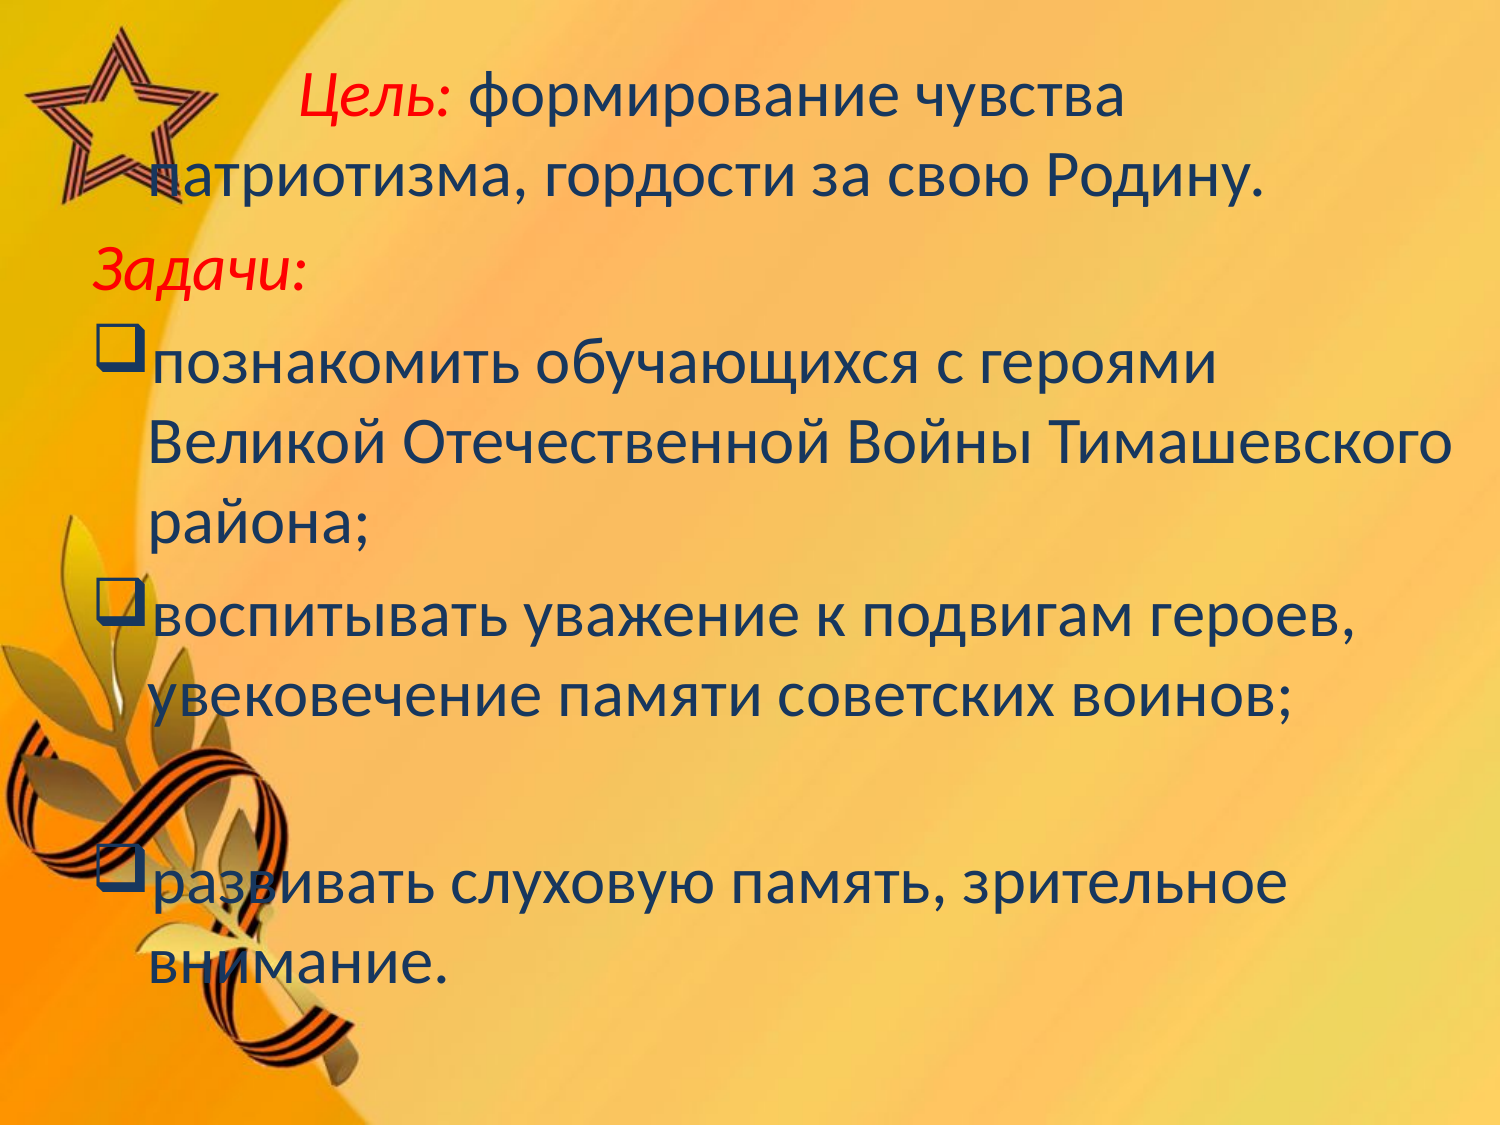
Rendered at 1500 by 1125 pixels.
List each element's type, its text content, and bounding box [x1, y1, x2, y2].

picture [0, 0, 1500, 1125]
list Цель: формирование чувства патриотизма, гордости за свою Родину. Задачи: познакомить обучающихся с героями Великой Отечественной Войны Тимашевского района; воспитывать уважение к подвигам героев, увековечение памяти советских воинов; развивать слуховую память, зрительное внимание. [76, 42, 1475, 1024]
